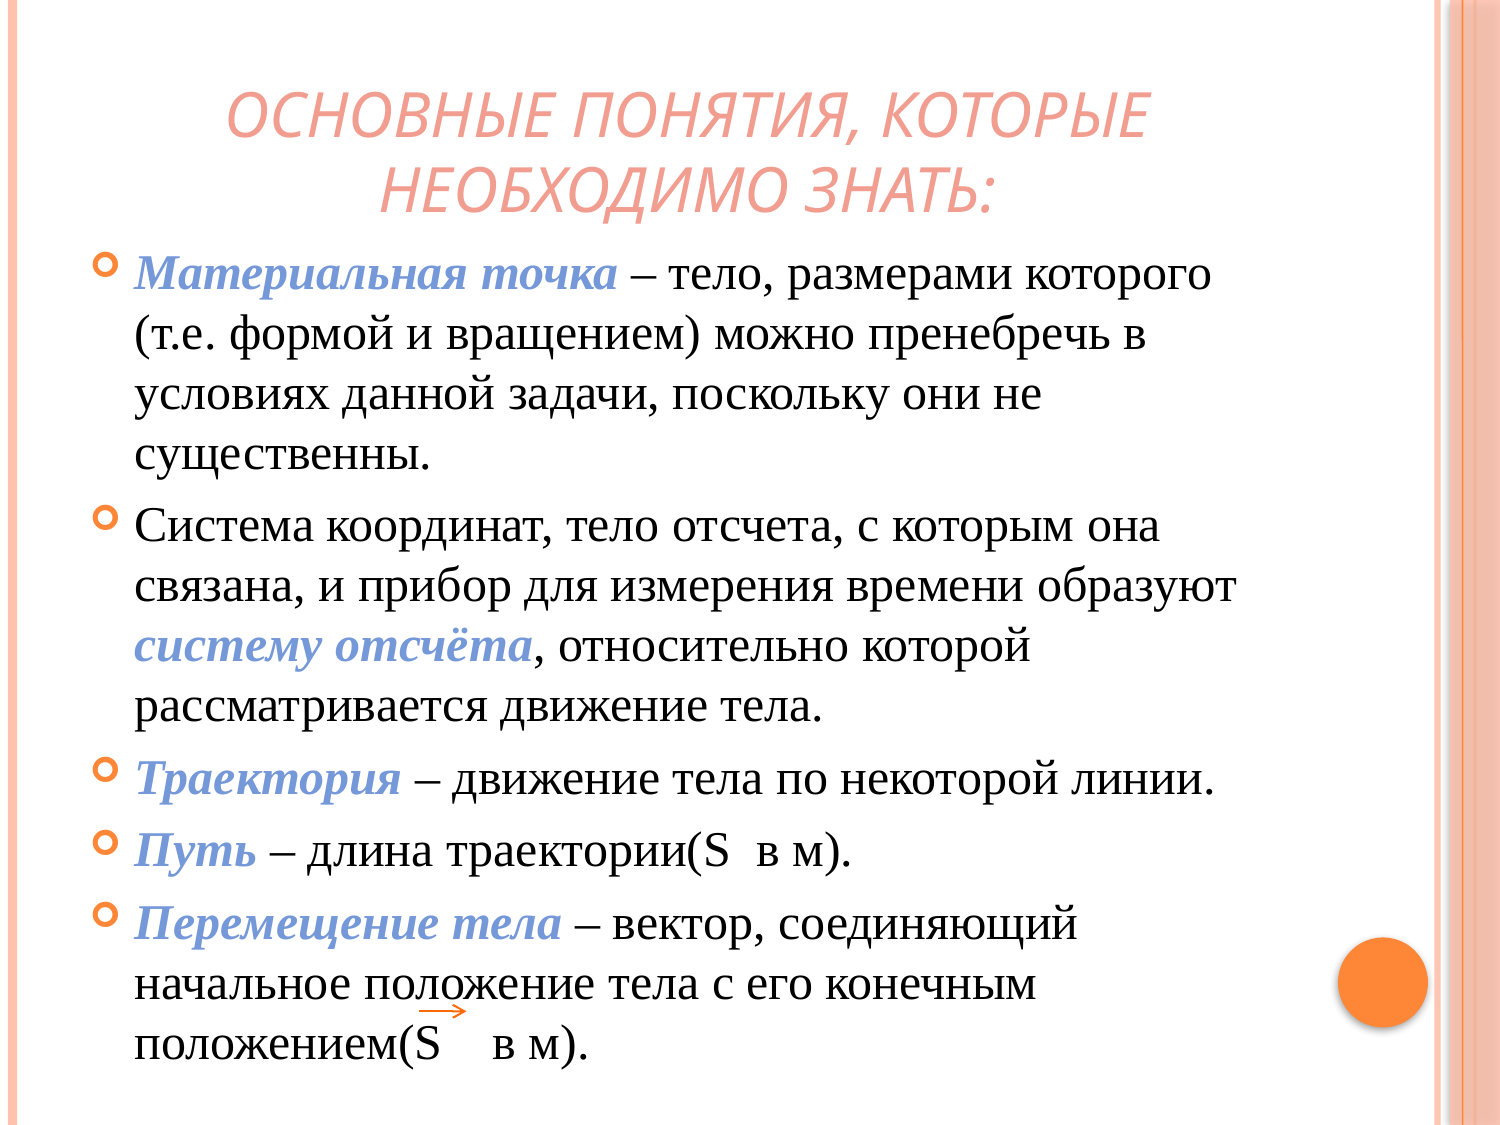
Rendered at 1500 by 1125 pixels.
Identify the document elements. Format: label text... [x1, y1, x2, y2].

title Основные понятия, которые необходимо знать: [75, 45, 1300, 231]
list Материальная точка – тело, размерами которого (т.е. формой и вращением) можно пренебречь в условиях данной задачи, поскольку они не существенны. Система координат, тело отсчета, с которым она связана, и прибор для измерения времени образуют систему отсчёта, относительно которой рассматривается движение тела. Траектория – движение тела по некоторой линии. Путь – длина траектории(S в м). Перемещение тела – вектор, соединяющий начальное положение тела с его конечным положением(S в м). [75, 231, 1300, 1083]
